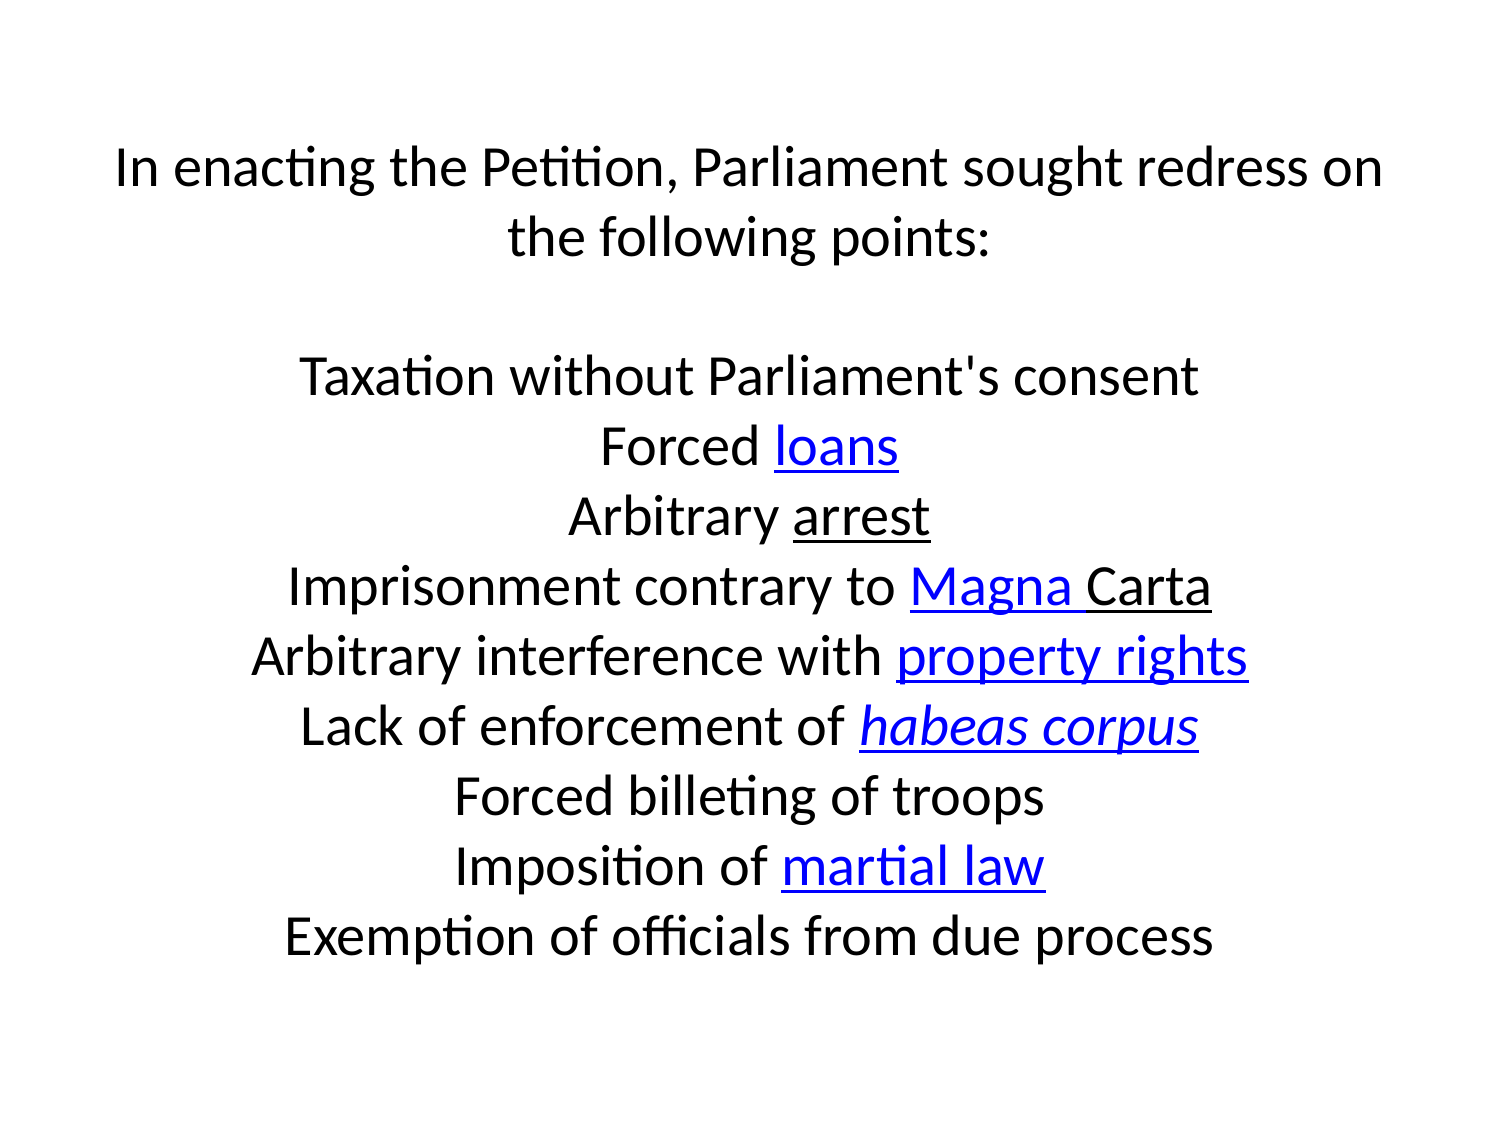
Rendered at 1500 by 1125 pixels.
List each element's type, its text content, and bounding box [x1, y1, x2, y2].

title In enacting the Petition, Parliament sought redress on the following points: Taxation without Parliament's consent Forced loans Arbitrary arrest Imprisonment contrary to Magna Carta Arbitrary interference with property rights Lack of enforcement of habeas corpus Forced billeting of troops Imposition of martial law Exemption of officials from due process [74, 44, 1426, 1051]
